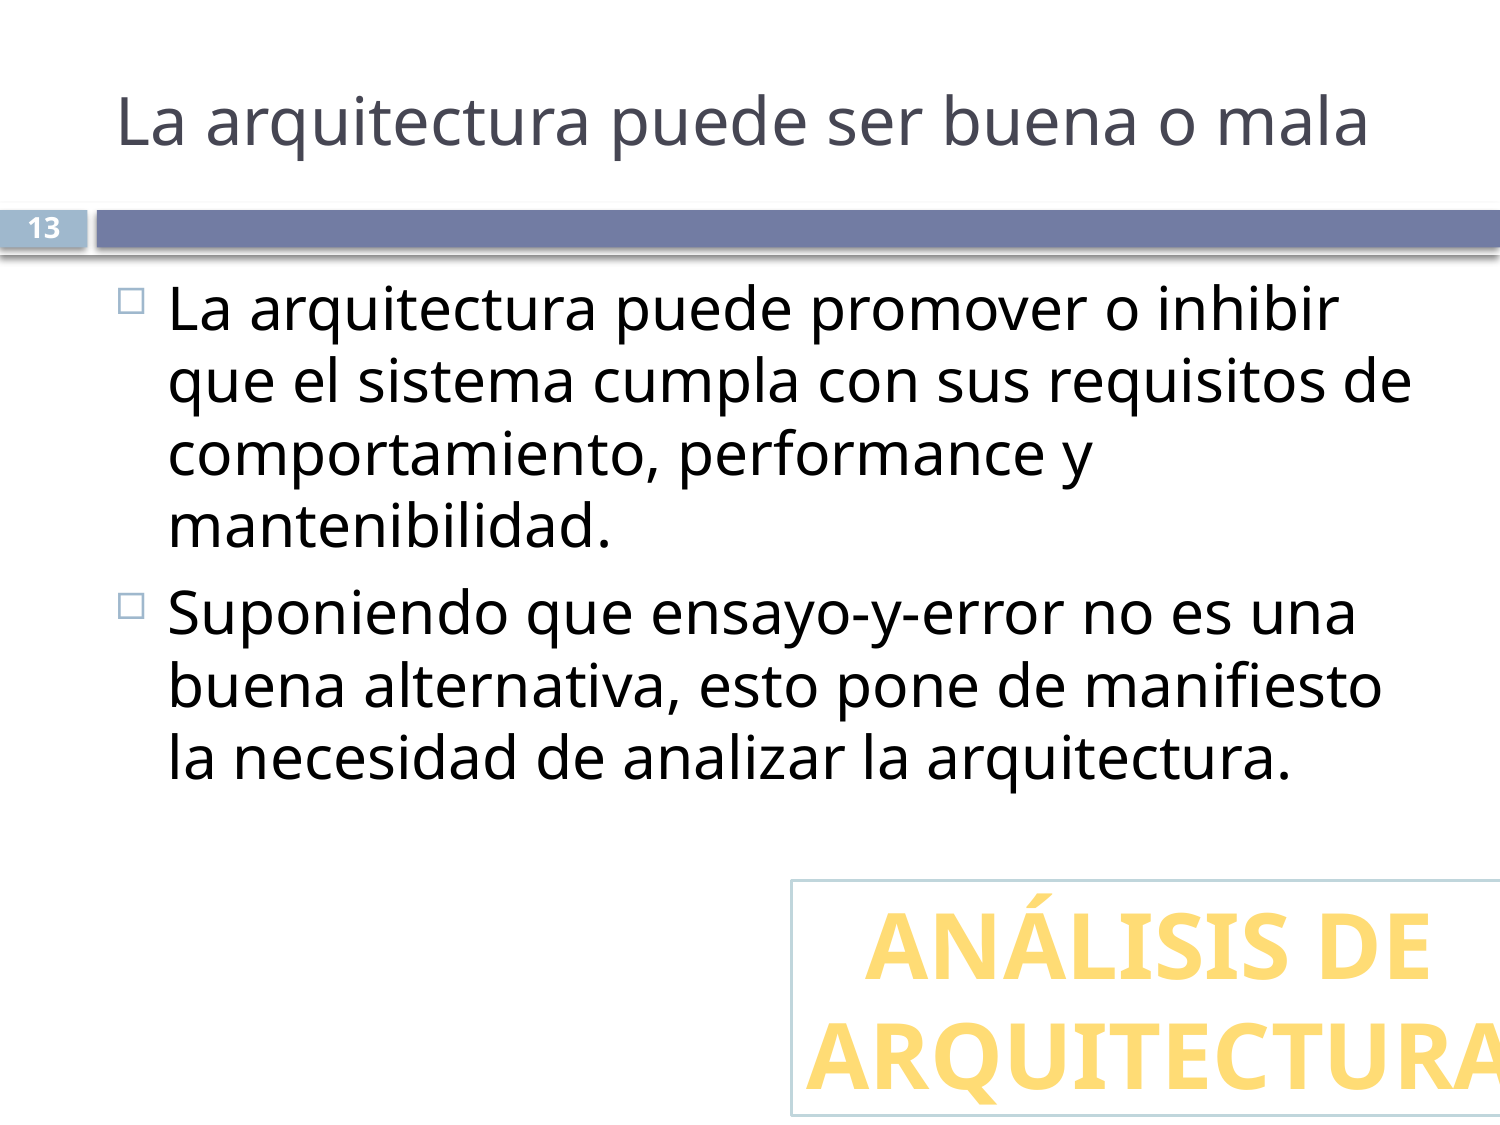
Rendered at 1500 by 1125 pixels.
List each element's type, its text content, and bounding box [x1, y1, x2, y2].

text_box Análisis de Arquitectura [790, 879, 1500, 1117]
list La arquitectura puede promover o inhibir que el sistema cumpla con sus requisitos de comportamiento, performance y mantenibilidad. Suponiendo que ensayo-y-error no es una buena alternativa, esto pone de manifiesto la necesidad de analizar la arquitectura. [100, 262, 1438, 1005]
slide_number 13 [0, 208, 88, 249]
title La arquitectura puede ser buena o mala [100, 37, 1438, 200]
